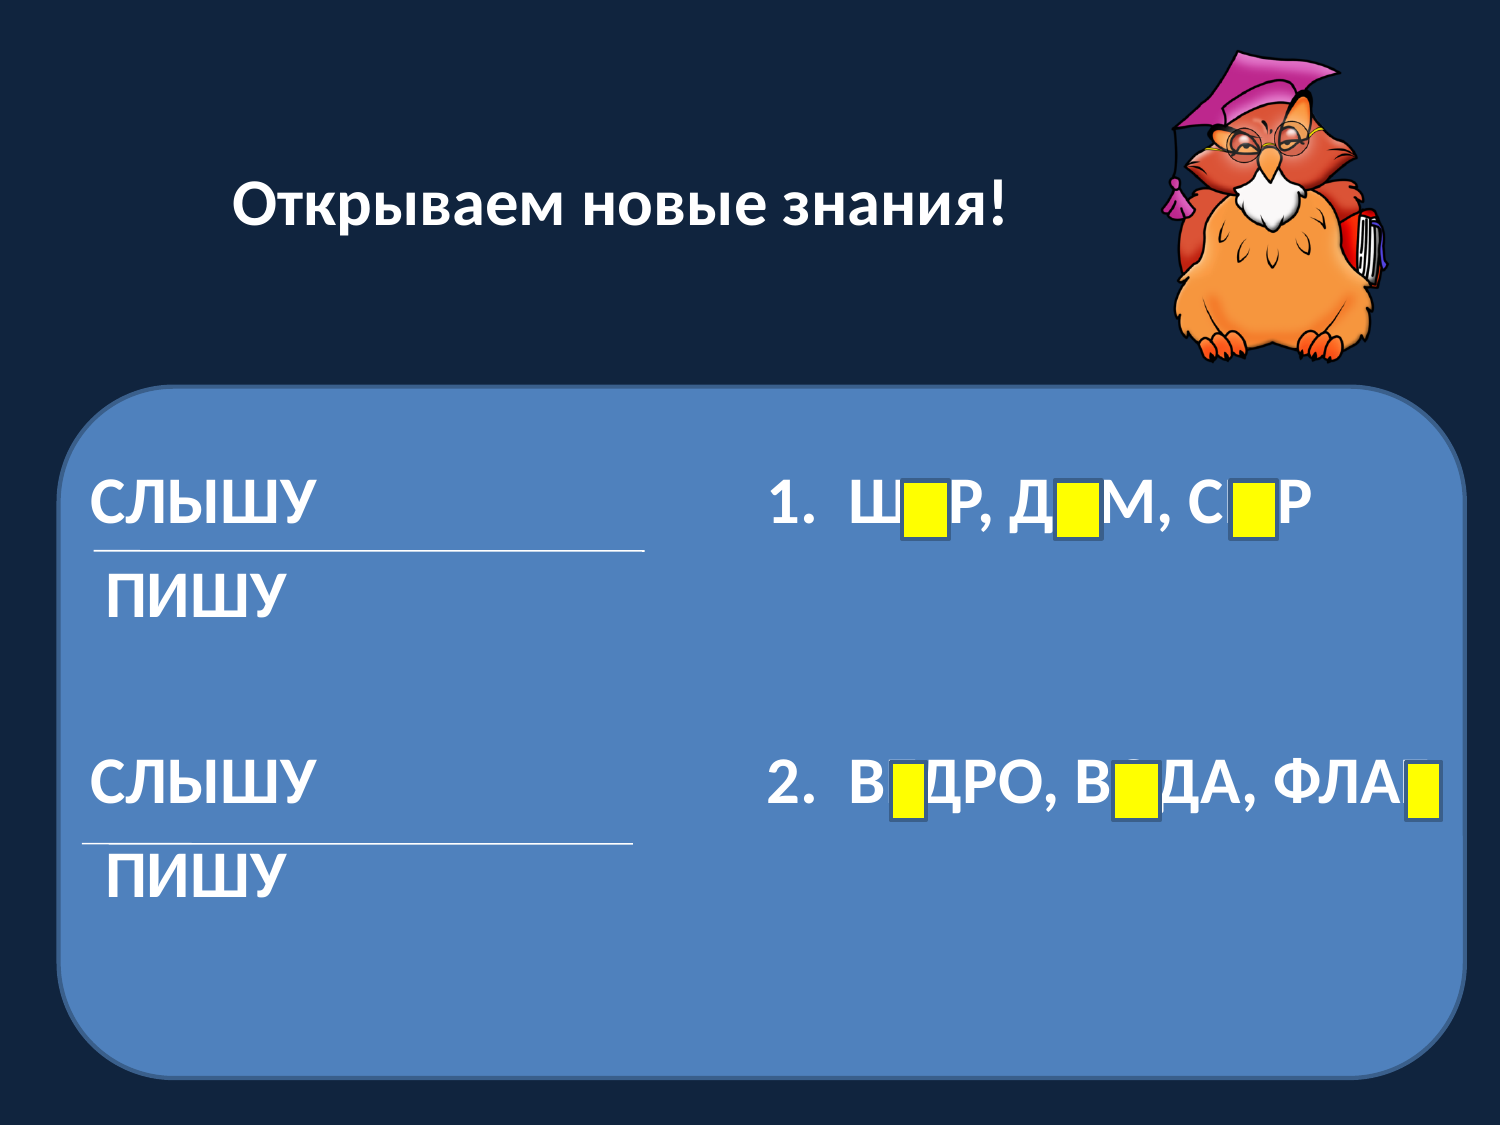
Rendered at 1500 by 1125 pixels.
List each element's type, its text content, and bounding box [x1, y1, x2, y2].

text_box [889, 760, 928, 822]
text_box [1053, 478, 1104, 541]
text_box [1111, 760, 1162, 822]
list СЛЫШУ 1. ШАР, ДОМ, СЫР ПИШУ СЛЫШУ 2. ВЕДРО, ВОДА, ФЛАГ ПИШУ [75, 262, 1465, 1005]
picture [1148, 46, 1403, 365]
text_box [900, 478, 951, 541]
title Открываем новые знания! [117, 105, 1125, 262]
text_box [1404, 760, 1443, 822]
text_box [56, 438, 1460, 1081]
text_box [1228, 478, 1279, 541]
